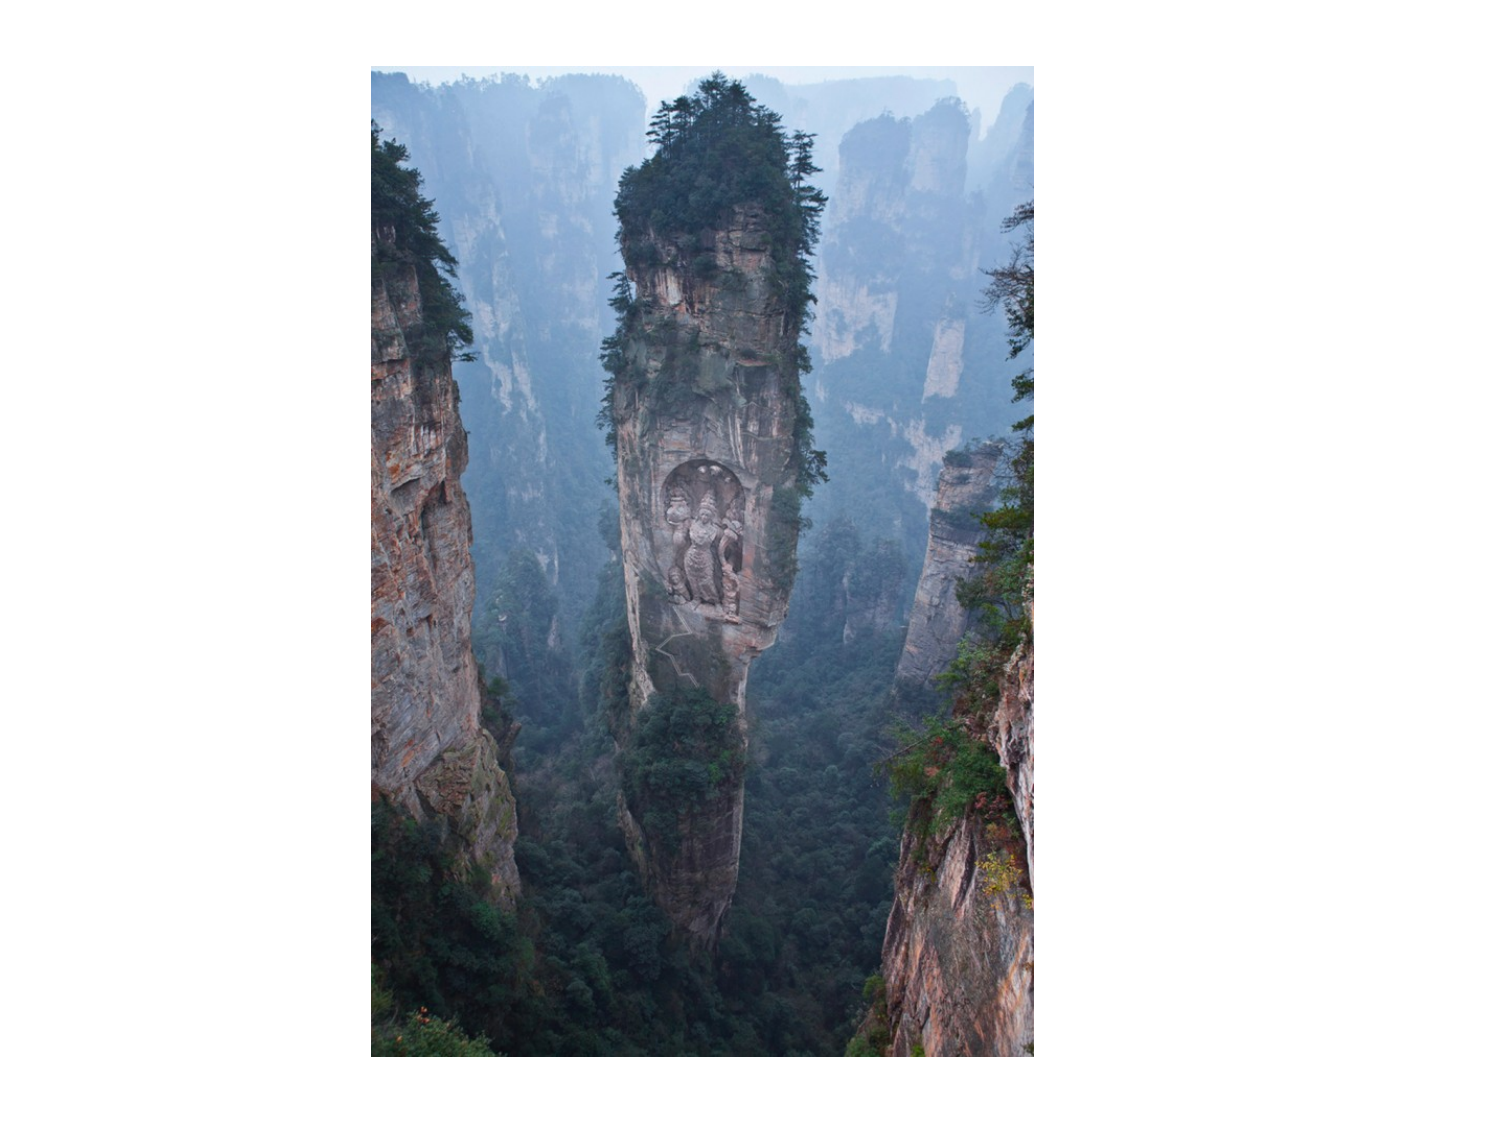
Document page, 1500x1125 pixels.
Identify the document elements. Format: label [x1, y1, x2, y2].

list [371, 66, 1034, 1058]
